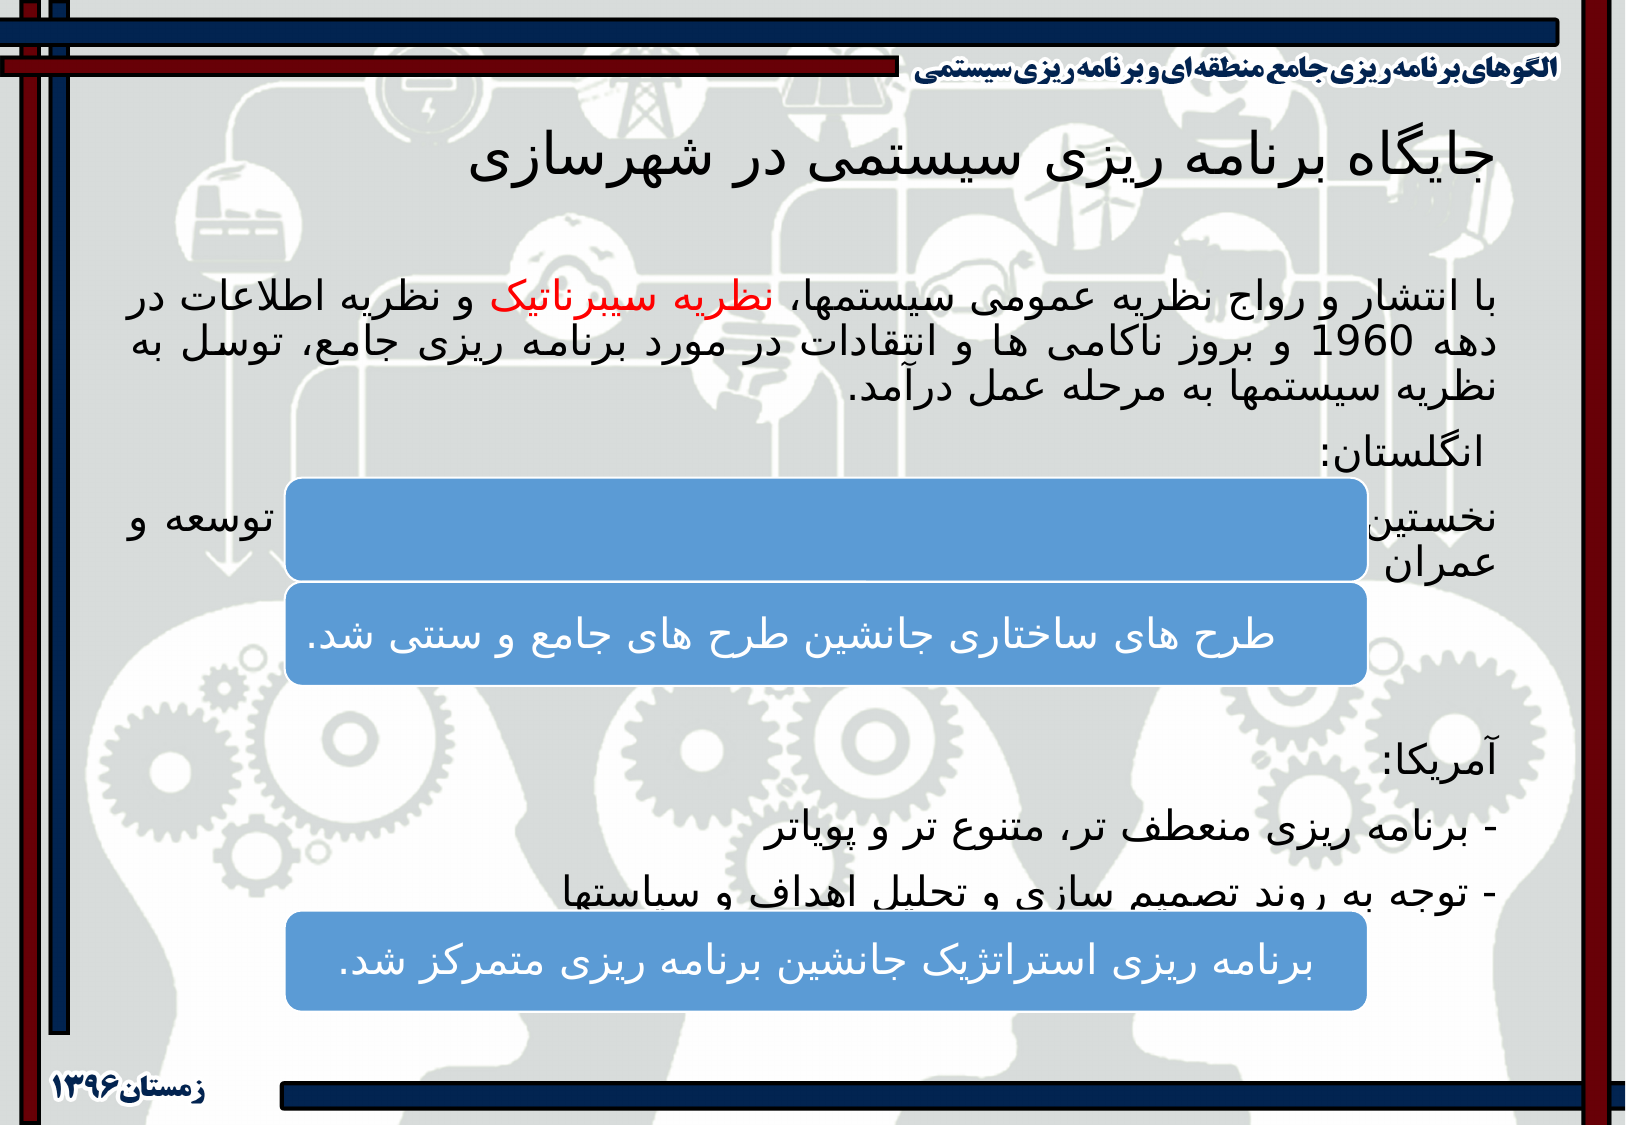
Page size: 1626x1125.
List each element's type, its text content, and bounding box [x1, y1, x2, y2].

list جایگاه برنامه ریزی سیستمی در شهرسازی با انتشار و رواج نظریه عمومی سیستمها، نظریه سیبرناتیک و نظریه اطلاعات در دهه 1960 و بروز ناکامی ها و انتقادات در مورد برنامه ریزی جامع، توسل به نظریه سیستمها به مرحله عمل درآمد. انگلستان: نخستین بار کشور انگلستان در سال 1964 آینده طرح های توسعه و عمران آمریکا: - برنامه ریزی منعطف تر، متنوع تر و پویاتر - توجه به روند تصمیم سازی و تحلیل اهداف و سیاستها [111, 117, 1514, 1014]
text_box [284, 910, 1368, 1012]
picture [0, 0, 1626, 1125]
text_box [284, 477, 1368, 686]
